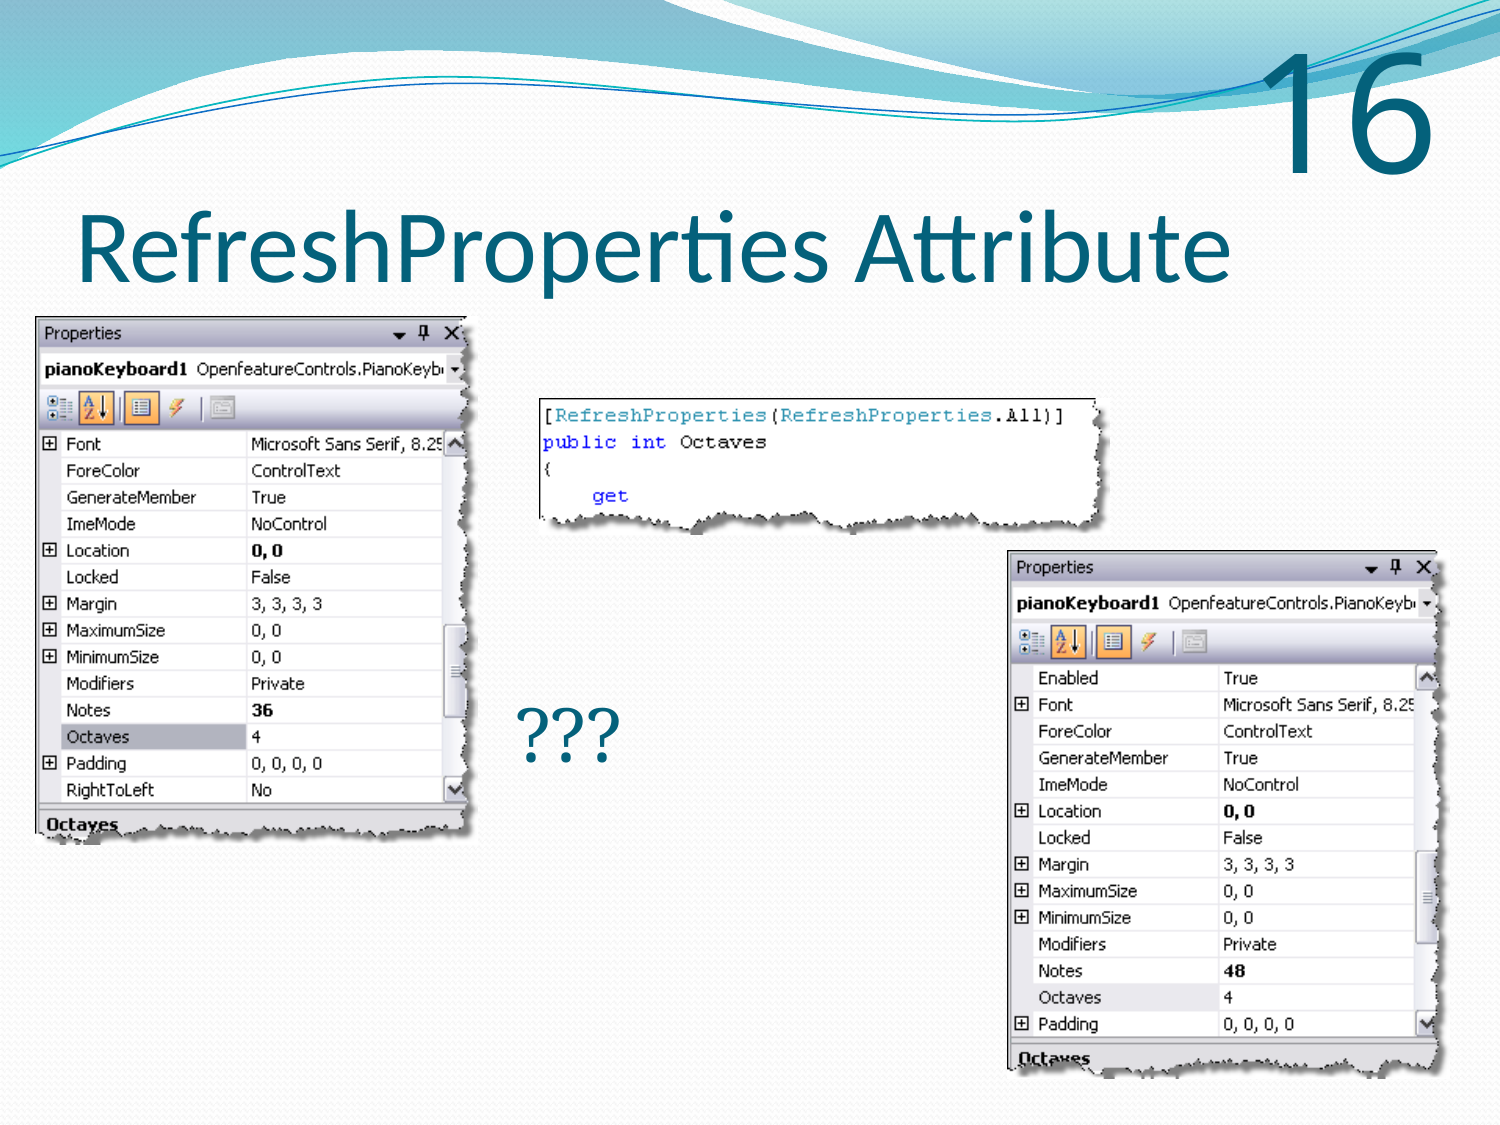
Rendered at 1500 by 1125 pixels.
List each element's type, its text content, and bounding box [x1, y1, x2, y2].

text_box 16 [1233, 0, 1454, 215]
title RefreshProperties Attribute [75, 115, 1425, 303]
text_box ??? [500, 679, 637, 785]
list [35, 316, 478, 845]
picture [538, 398, 1110, 535]
picture [1007, 550, 1451, 1080]
